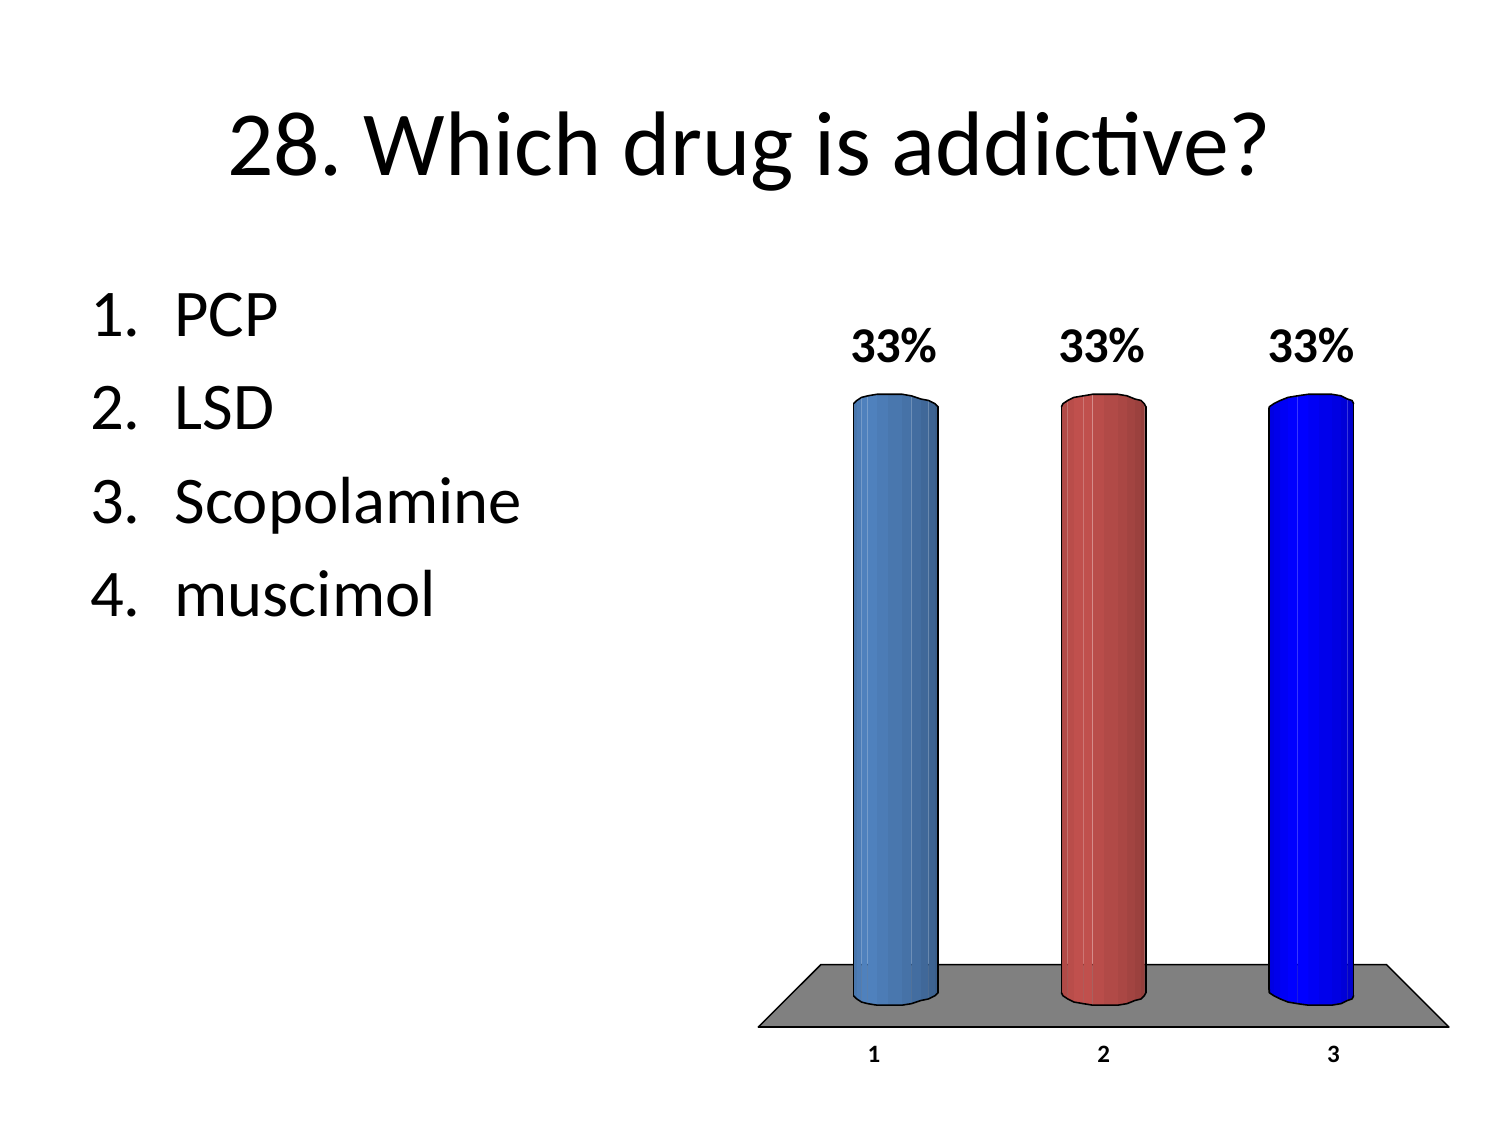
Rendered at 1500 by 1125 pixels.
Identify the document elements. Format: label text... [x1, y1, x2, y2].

list PCP LSD Scopolamine muscimol [75, 262, 750, 1005]
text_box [739, 270, 1490, 1115]
title 28. Which drug is addictive? [75, 45, 1425, 233]
